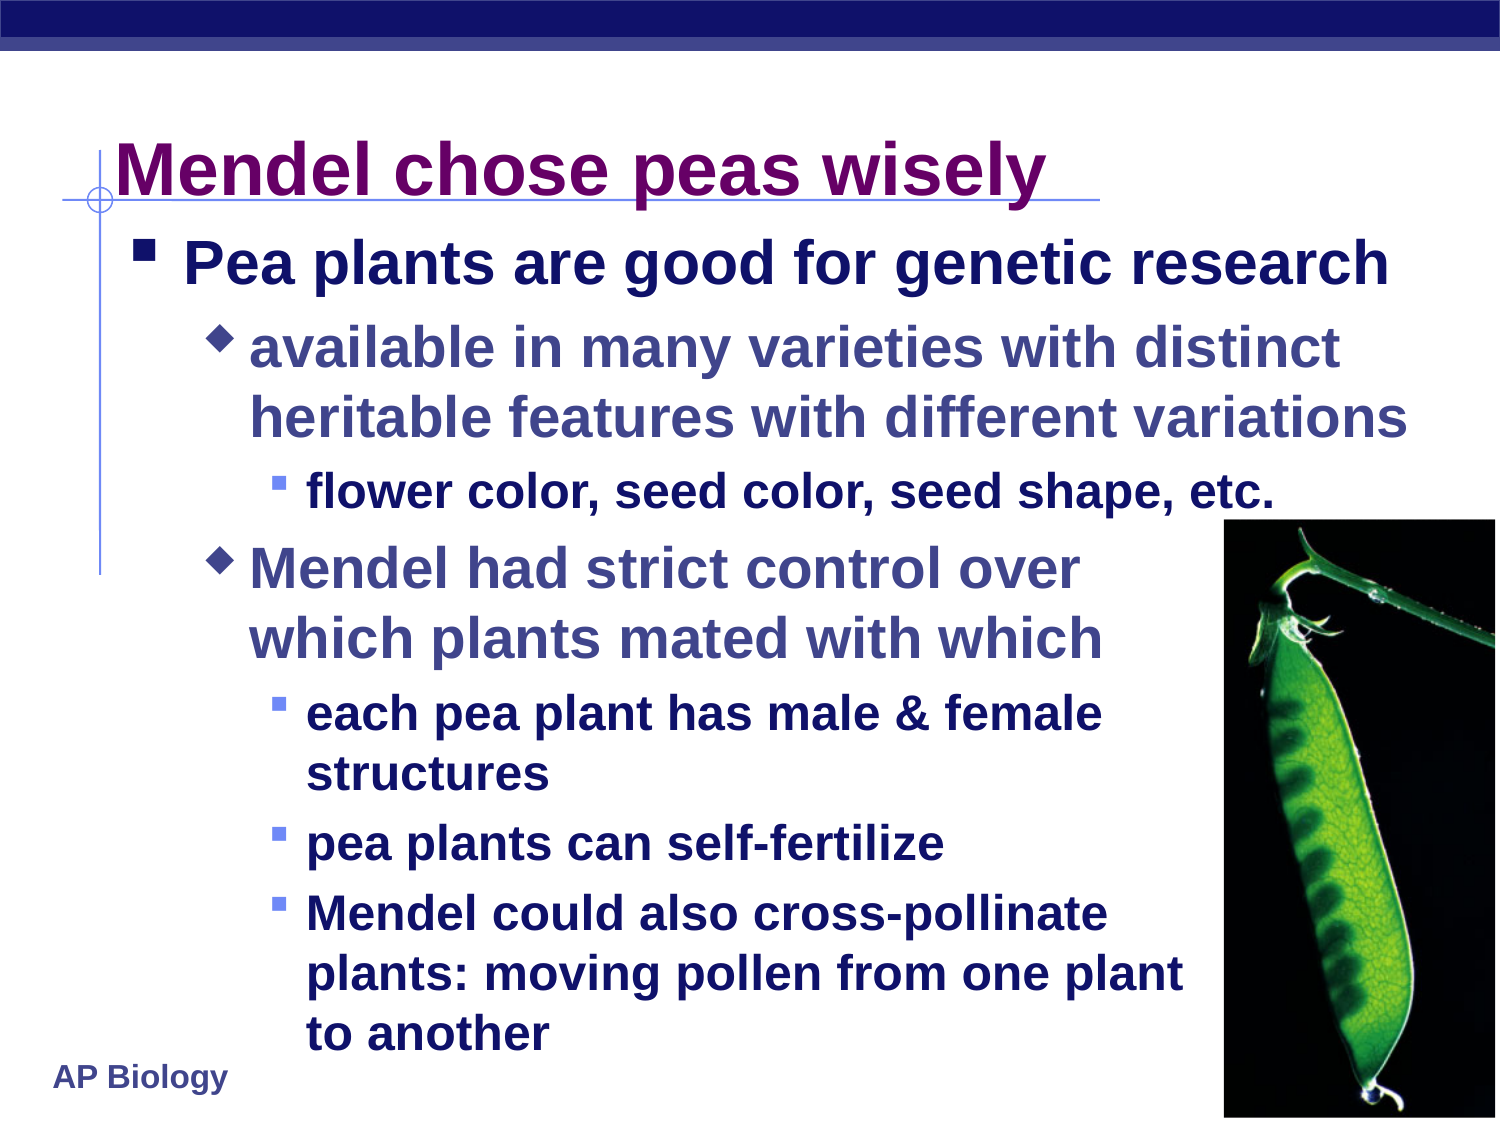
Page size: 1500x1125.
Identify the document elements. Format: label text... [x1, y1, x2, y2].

list Pea plants are good for genetic research available in many varieties with distinct heritable features with different variations flower color, seed color, seed shape, etc. Mendel had strict control over which plants mated with which each pea plant has male & female structures pea plants can self-fertilize Mendel could also cross-pollinate plants: moving pollen from one plant to another [112, 214, 1475, 1092]
title Mendel chose peas wisely [99, 112, 1375, 238]
picture [1223, 519, 1496, 1118]
